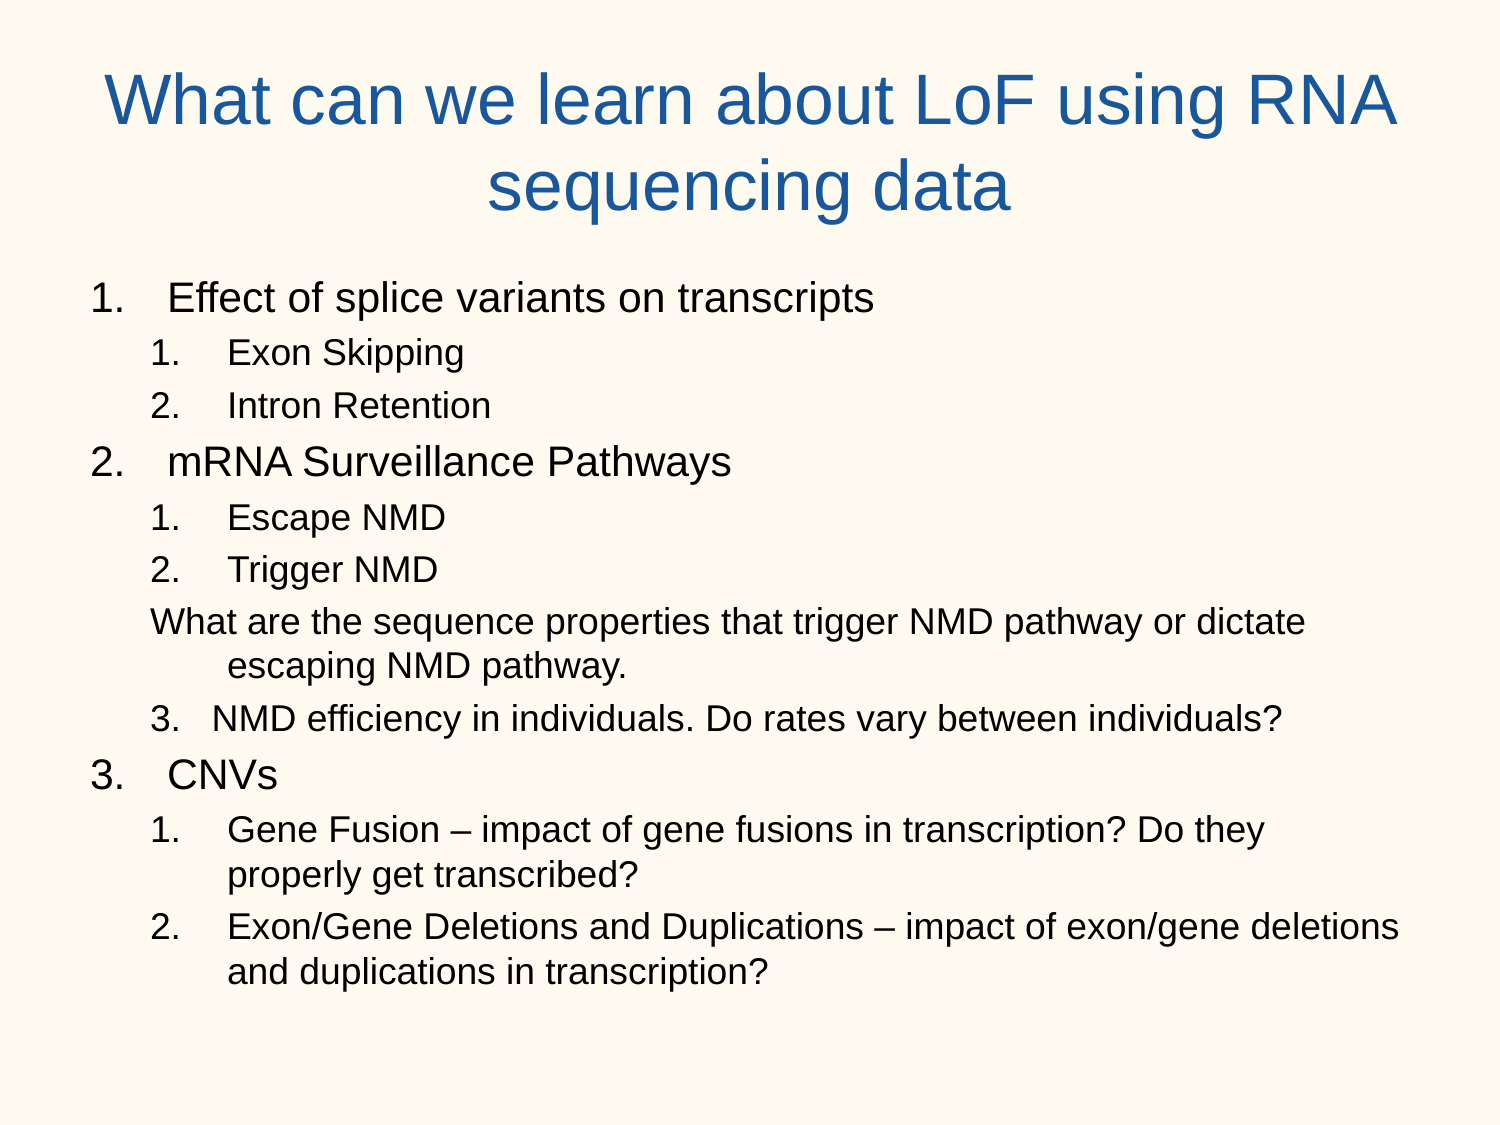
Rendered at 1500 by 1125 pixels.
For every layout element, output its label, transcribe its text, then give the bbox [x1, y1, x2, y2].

list Effect of splice variants on transcripts Exon Skipping Intron Retention mRNA Surveillance Pathways Escape NMD Trigger NMD What are the sequence properties that trigger NMD pathway or dictate escaping NMD pathway. 3. NMD efficiency in individuals. Do rates vary between individuals? CNVs Gene Fusion – impact of gene fusions in transcription? Do they properly get transcribed? Exon/Gene Deletions and Duplications – impact of exon/gene deletions and duplications in transcription? [75, 262, 1425, 1005]
title What can we learn about LoF using RNA sequencing data [75, 45, 1425, 233]
